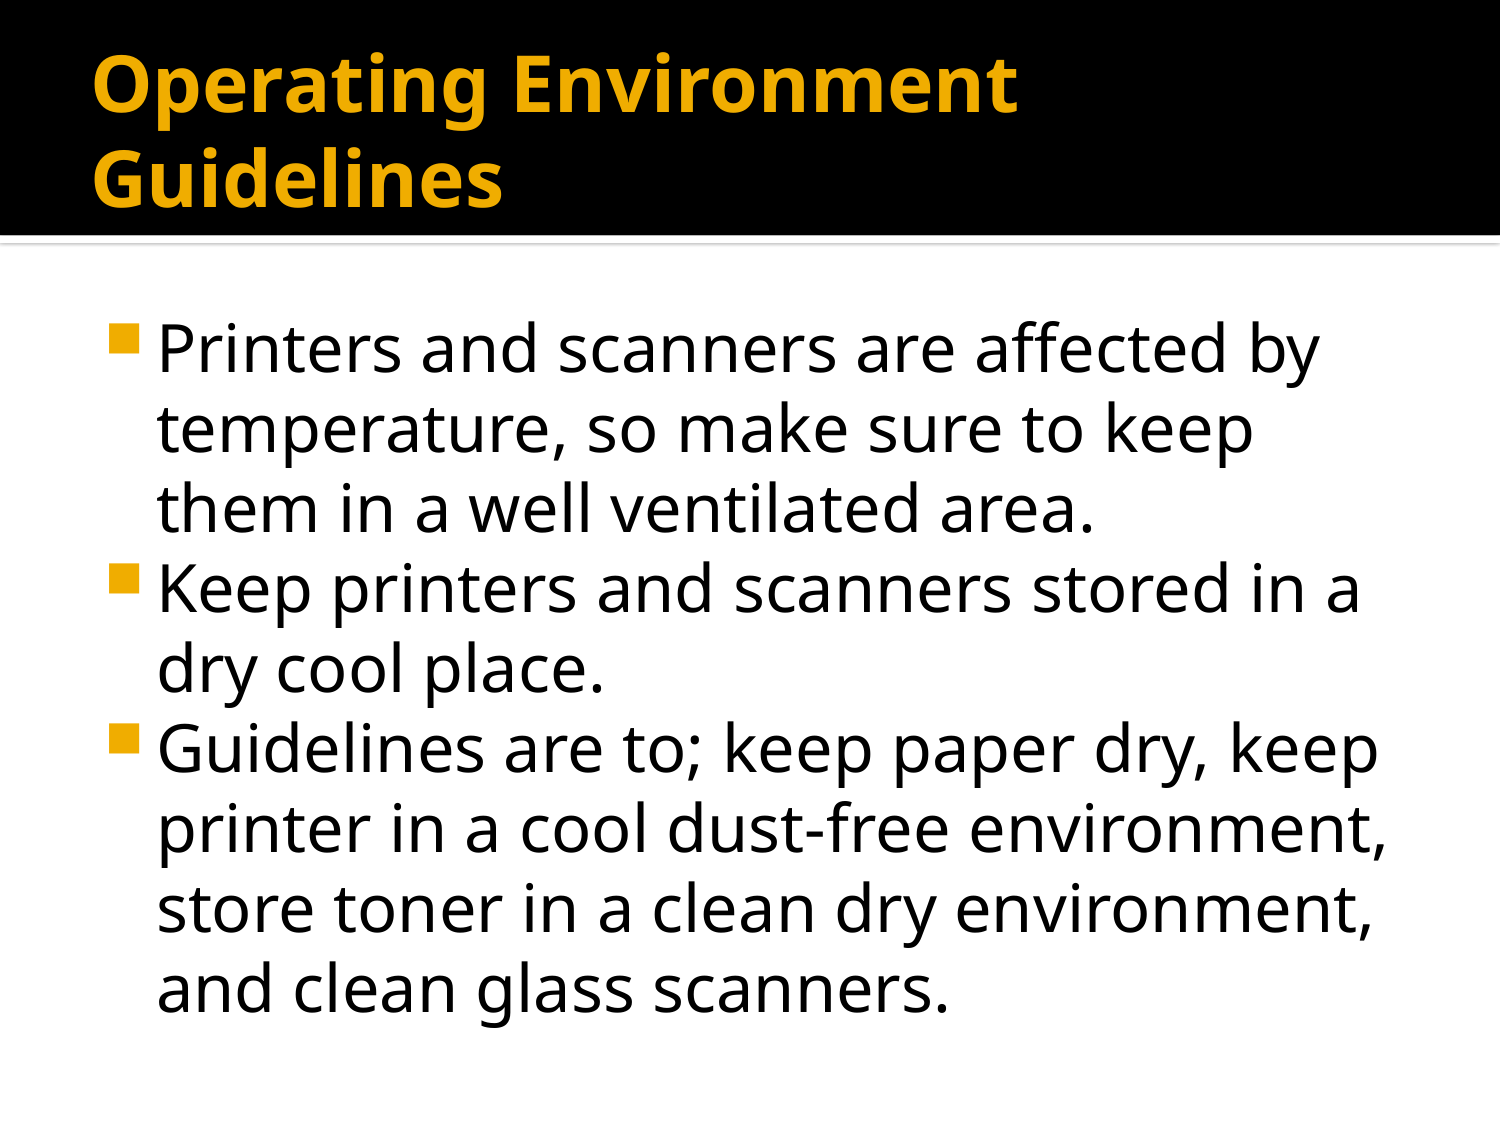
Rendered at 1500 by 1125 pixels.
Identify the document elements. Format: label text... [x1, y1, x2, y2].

list Printers and scanners are affected by temperature, so make sure to keep them in a well ventilated area. Keep printers and scanners stored in a dry cool place. Guidelines are to; keep paper dry, keep printer in a cool dust-free environment, store toner in a clean dry environment, and clean glass scanners. [75, 291, 1425, 1050]
title Operating Environment Guidelines [75, 25, 1425, 231]
